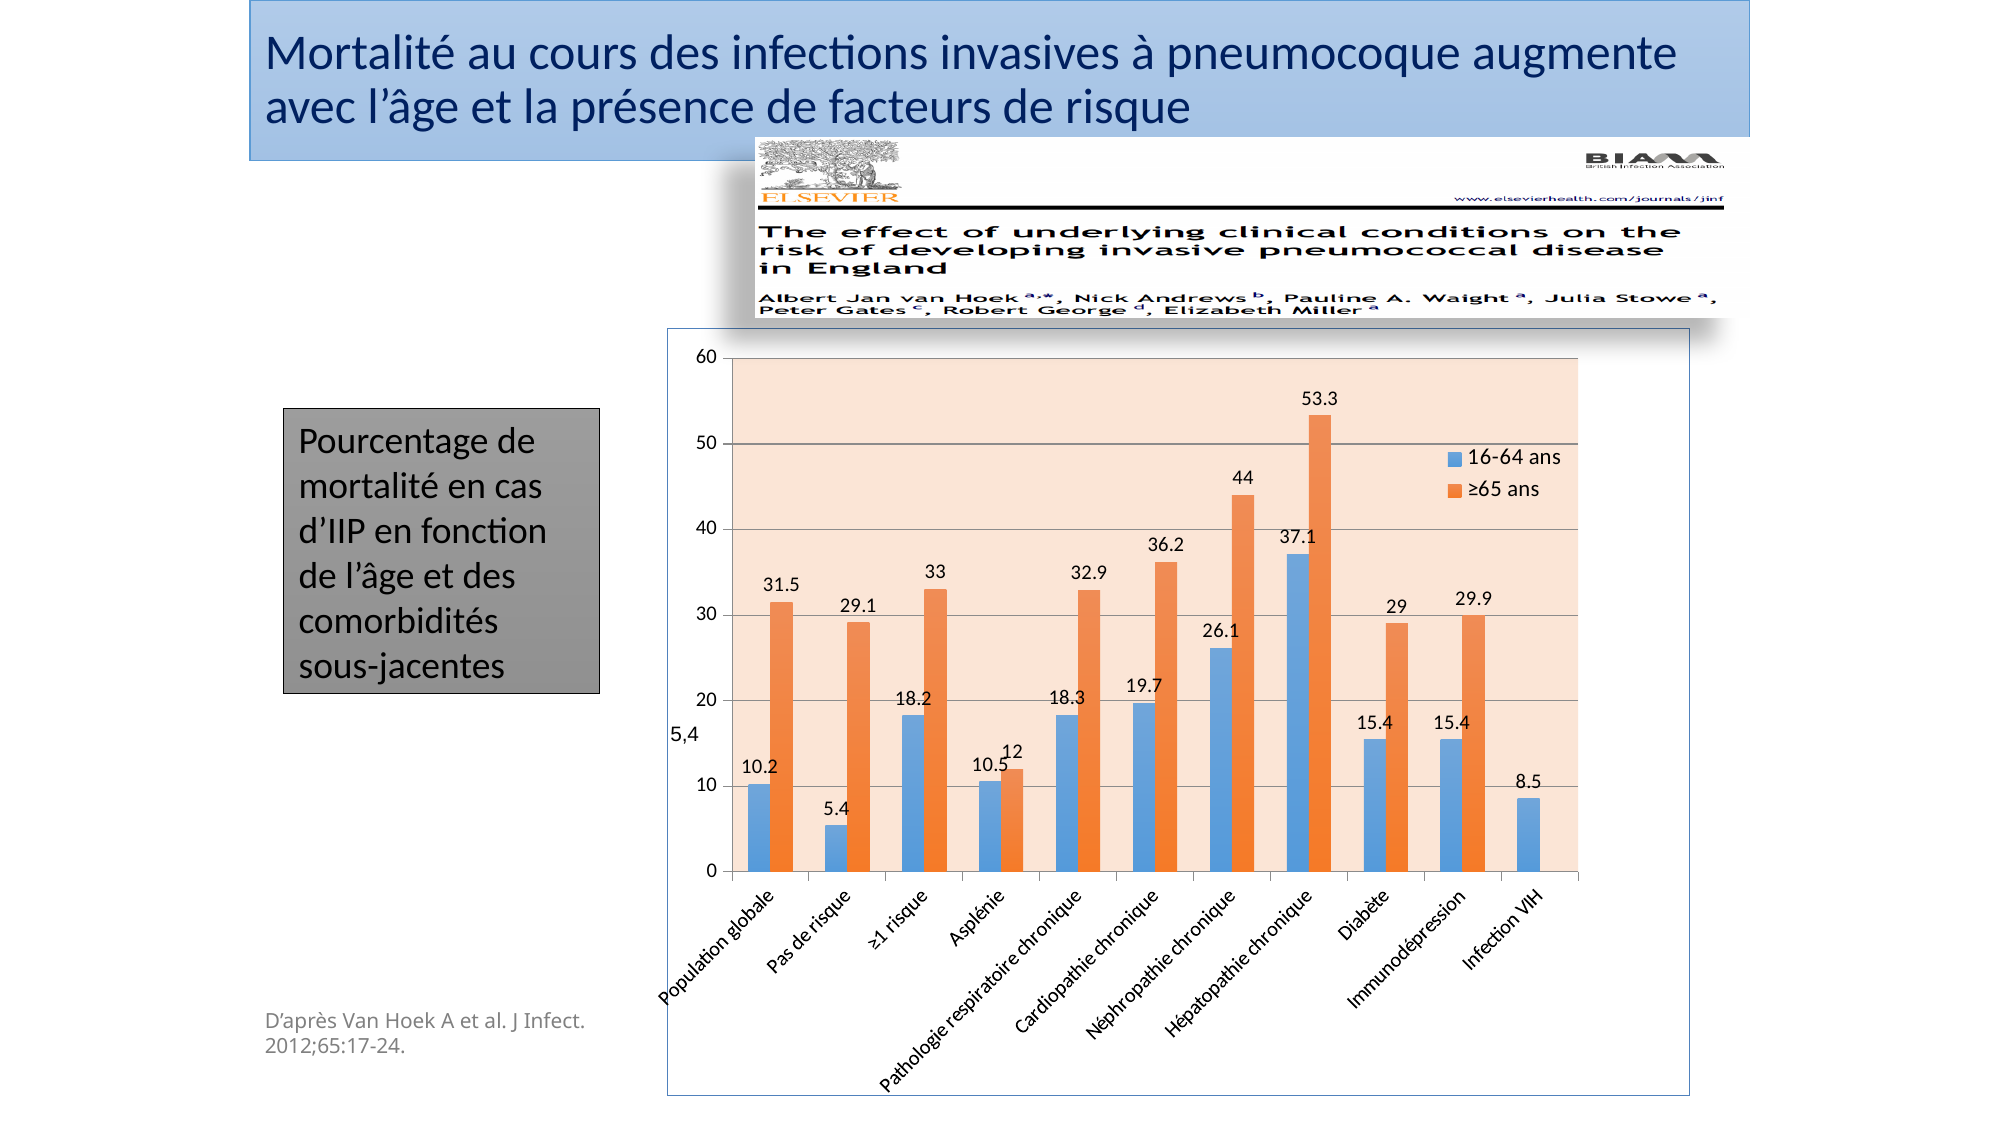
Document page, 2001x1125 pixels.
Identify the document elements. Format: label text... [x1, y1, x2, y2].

picture [755, 137, 1750, 318]
text_box Pourcentage de mortalité en cas d’IIP en fonction de l’âge et des comorbidités sous-jacentes [283, 408, 600, 694]
text_box D’après Van Hoek A et al. J Infect. 2012;65:17-24. [249, 1000, 619, 1066]
chart [655, 328, 1690, 1098]
title Mortalité au cours des infections invasives à pneumocoque augmente avec l’âge et la présence de facteurs de risque [249, 0, 1750, 161]
